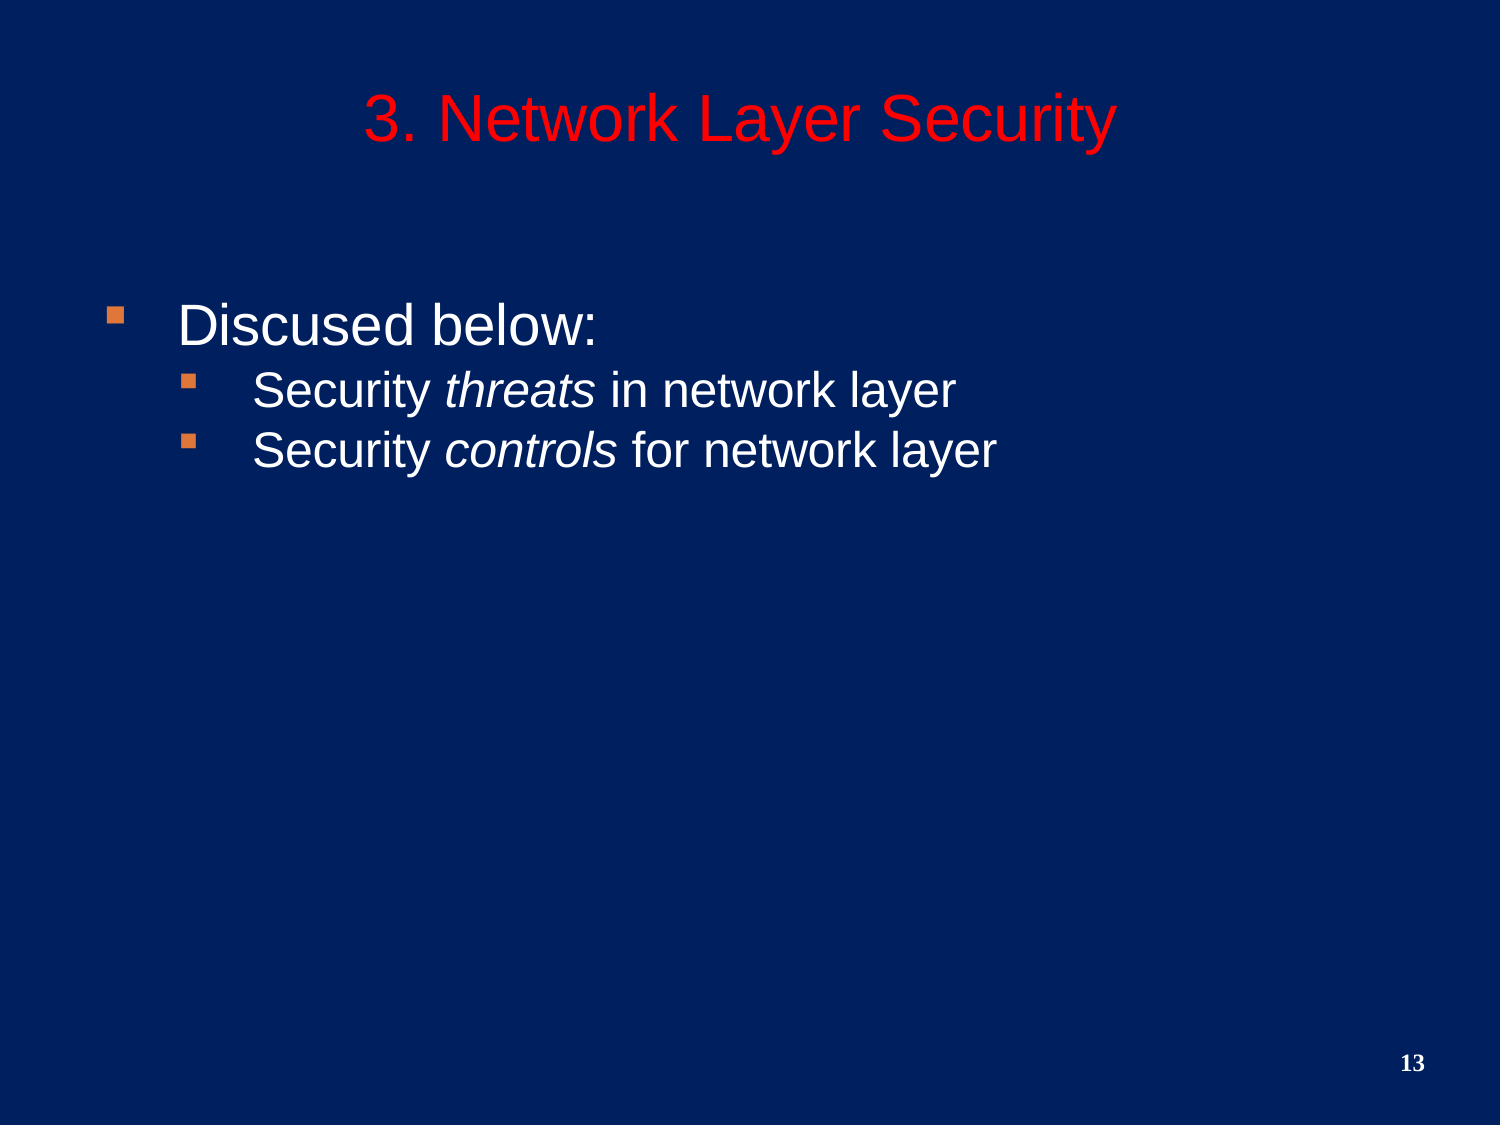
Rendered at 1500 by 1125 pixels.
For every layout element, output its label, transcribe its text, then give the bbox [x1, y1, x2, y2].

slide_number 13 [1080, 1046, 1425, 1125]
title 3. Network Layer Security [24, 50, 1437, 263]
text_box Discused below: Security threats in network layer Security controls for network layer [99, 287, 1487, 538]
